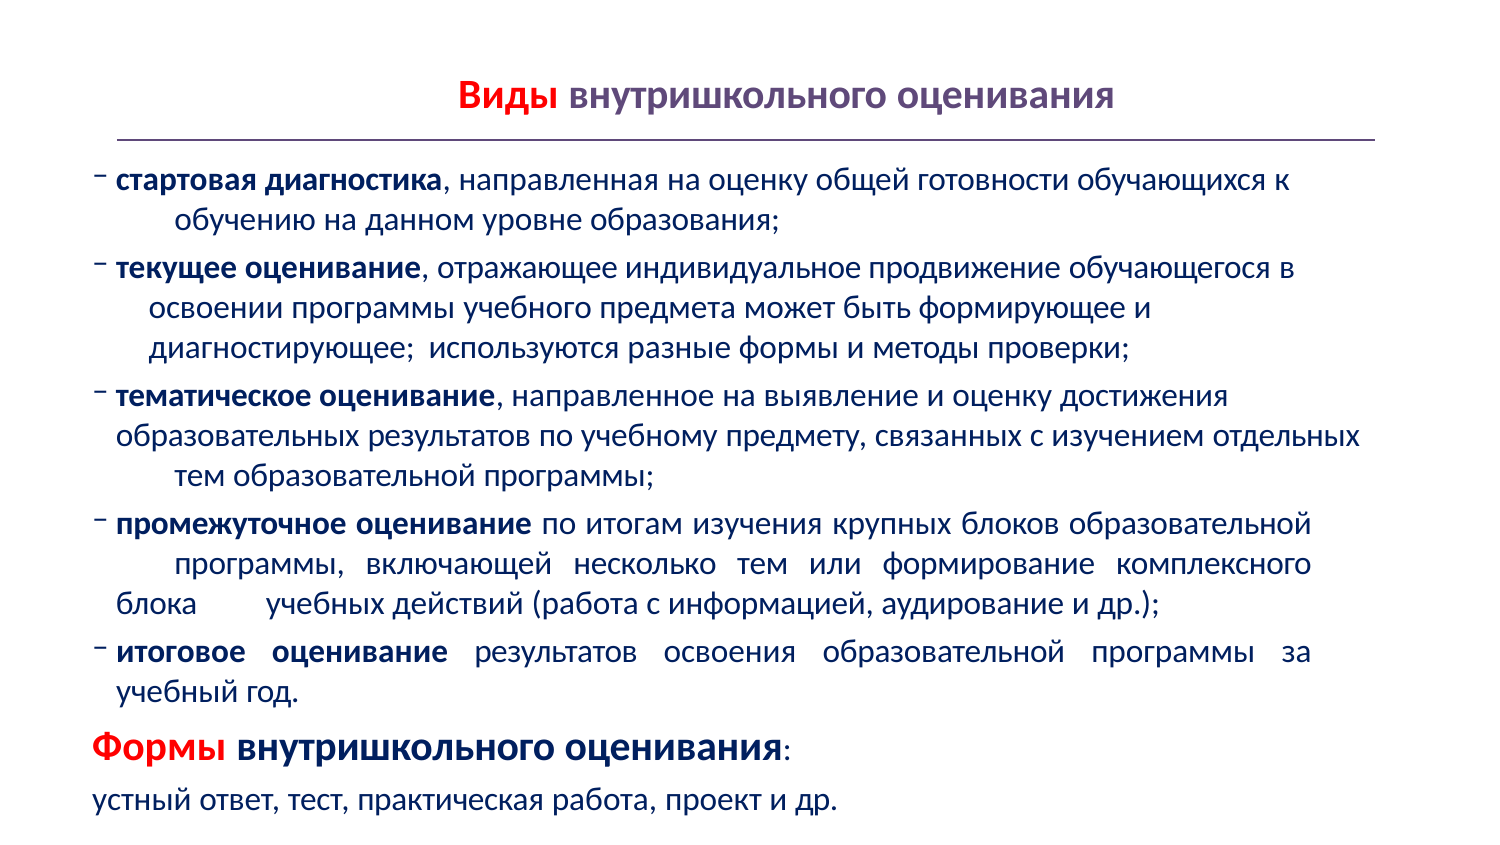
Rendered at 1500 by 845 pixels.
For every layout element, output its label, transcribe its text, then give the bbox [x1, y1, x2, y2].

title Виды внутришкольного оценивания [83, 28, 1417, 208]
text_box стартовая диагностика, направленная на оценку общей готовности обучающихся к обучению на данном уровне образования; текущее оценивание, отражающее индивидуальное продвижение обучающегося в освоении программы учебного предмета может быть формирующее и диагностирующее; используются разные формы и методы проверки; тематическое оценивание, направленное на выявление и оценку достижения образовательных результатов по учебному предмету, связанных с изучением отдельных тем образовательной программы; промежуточное оценивание по итогам изучения крупных блоков образовательной программы, включающей несколько тем или формирование комплексного блока учебных действий (работа с информацией, аудирование и др.); итоговое оценивание результатов освоения образовательной программы за учебный год. Формы внутришкольного оценивания: устный ответ, тест, практическая работа, проект и др. [90, 155, 1411, 817]
